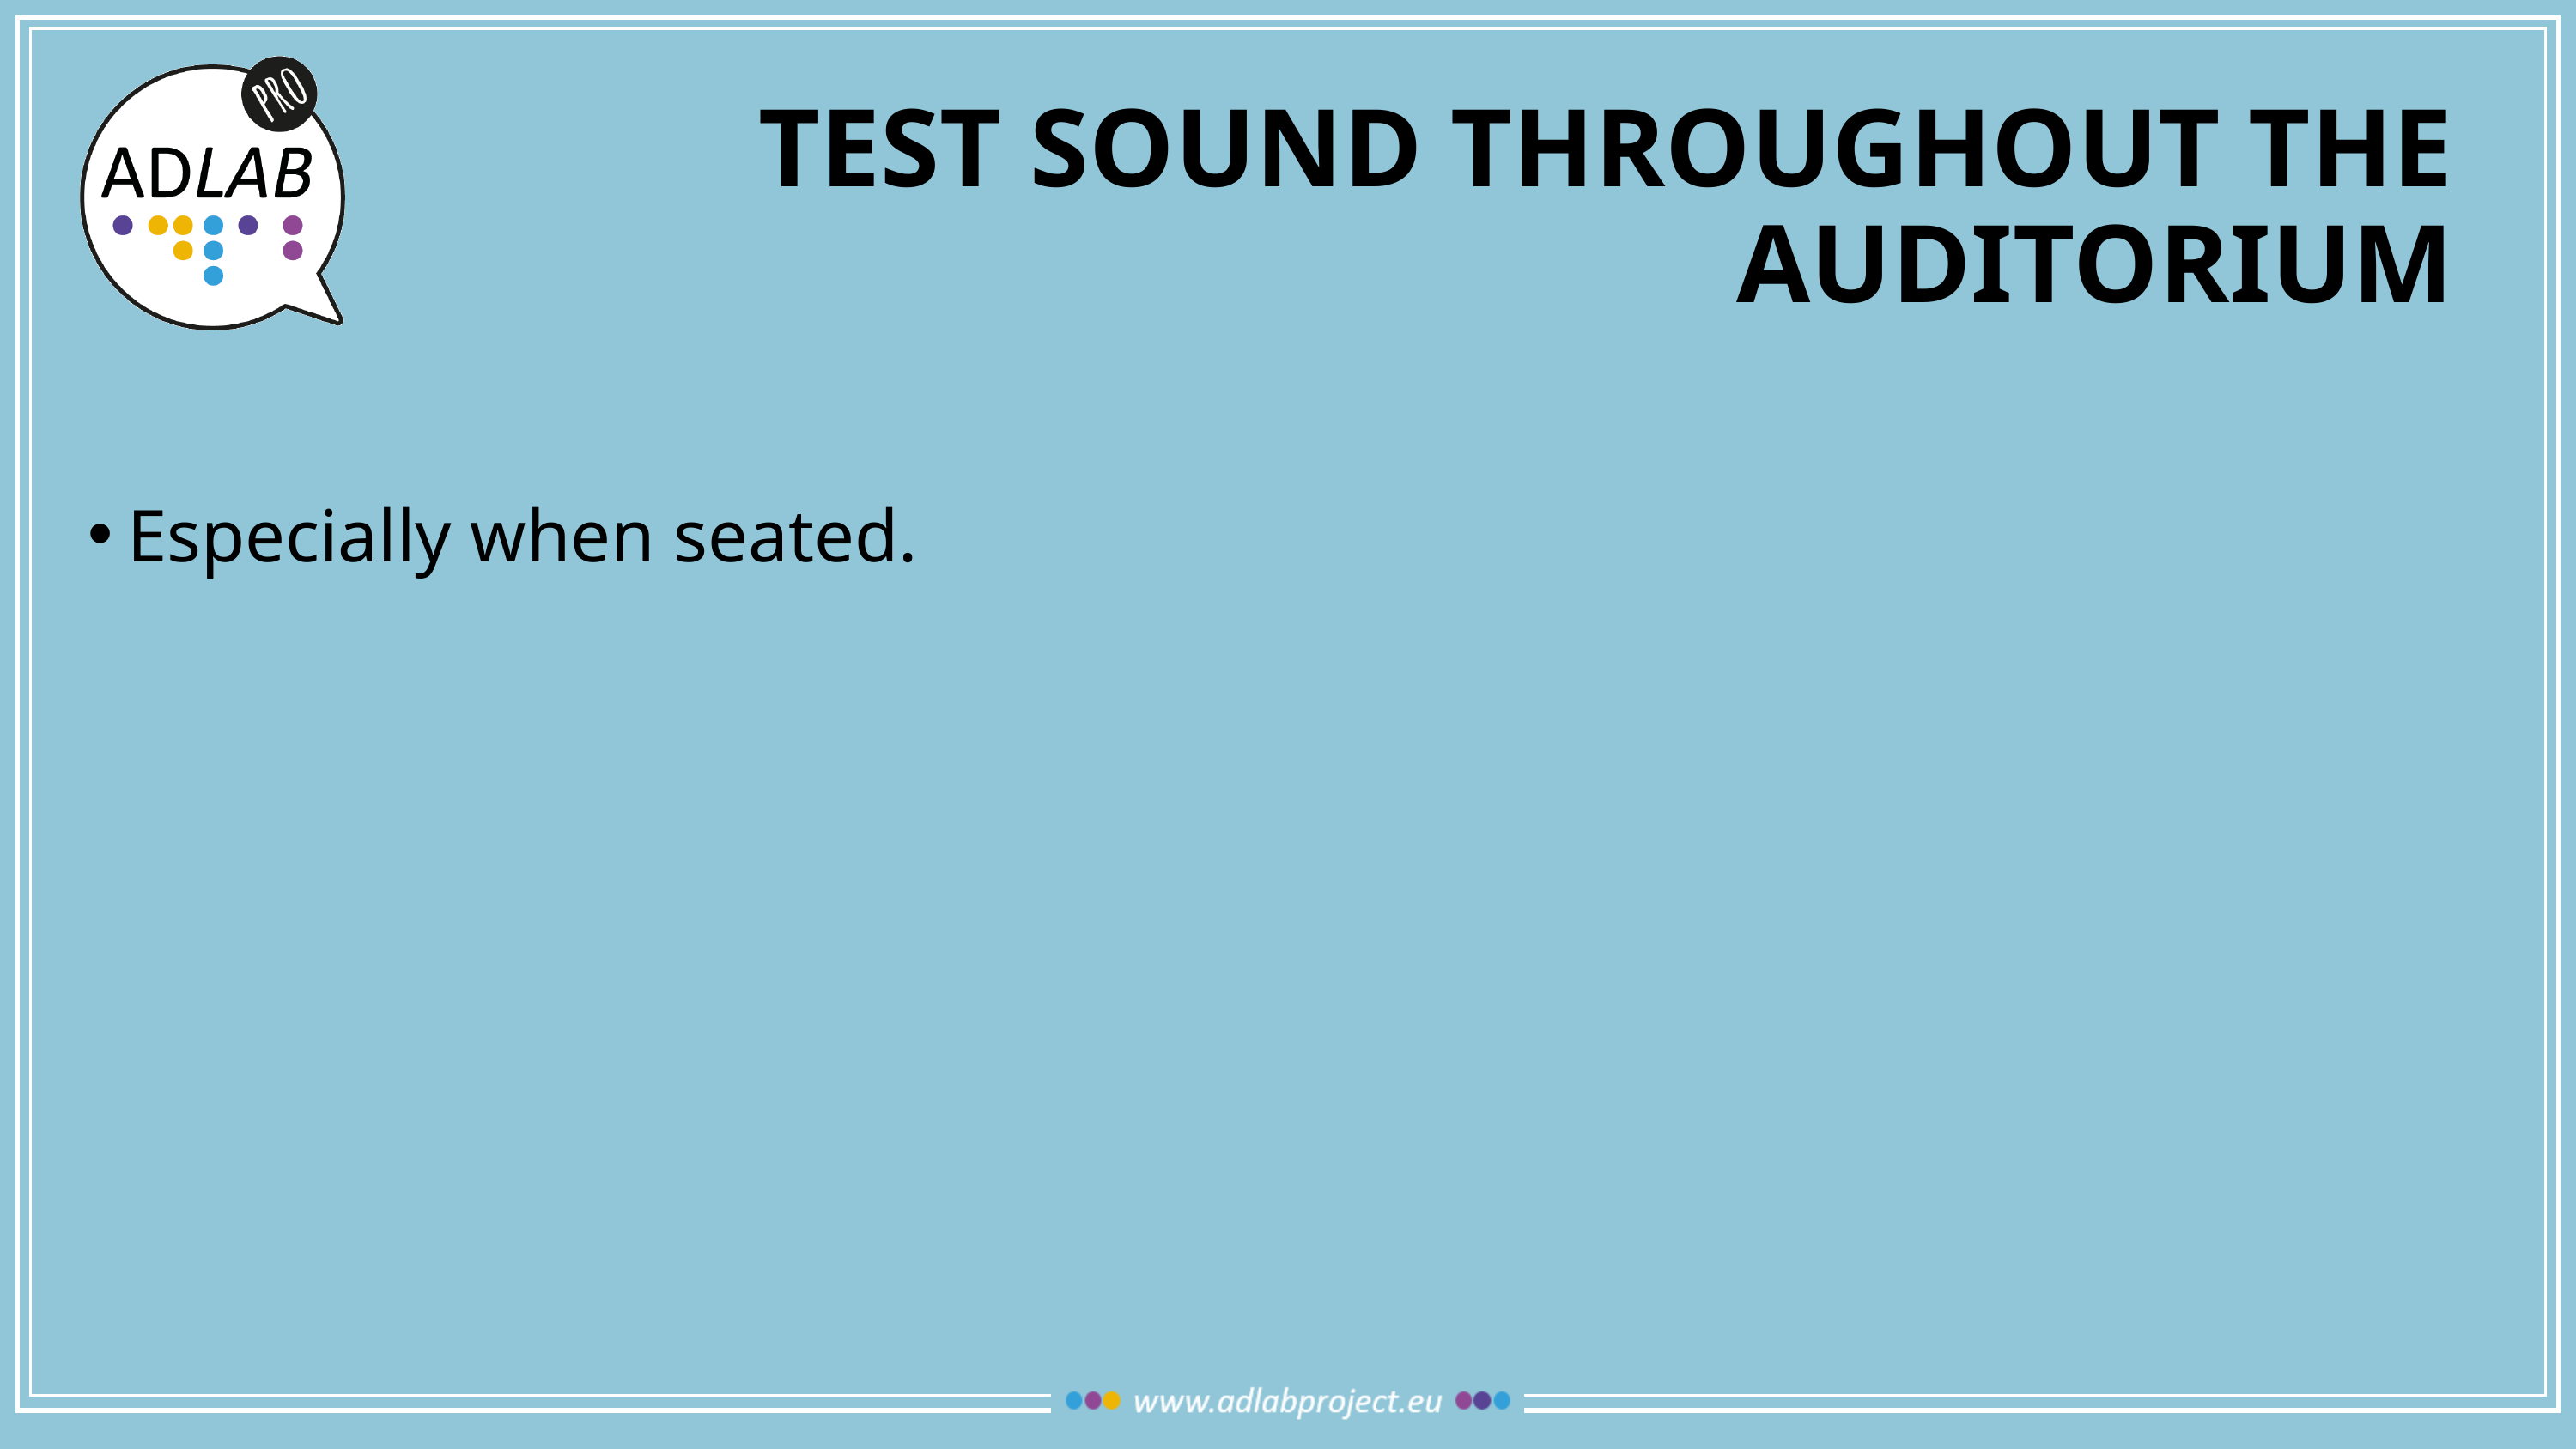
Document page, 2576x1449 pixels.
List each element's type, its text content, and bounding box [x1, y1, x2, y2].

list Especially when seated. [75, 440, 2501, 1122]
picture [72, 49, 353, 330]
title Test sound throughout the auditorium [384, 70, 2467, 351]
picture [1051, 1378, 1524, 1429]
